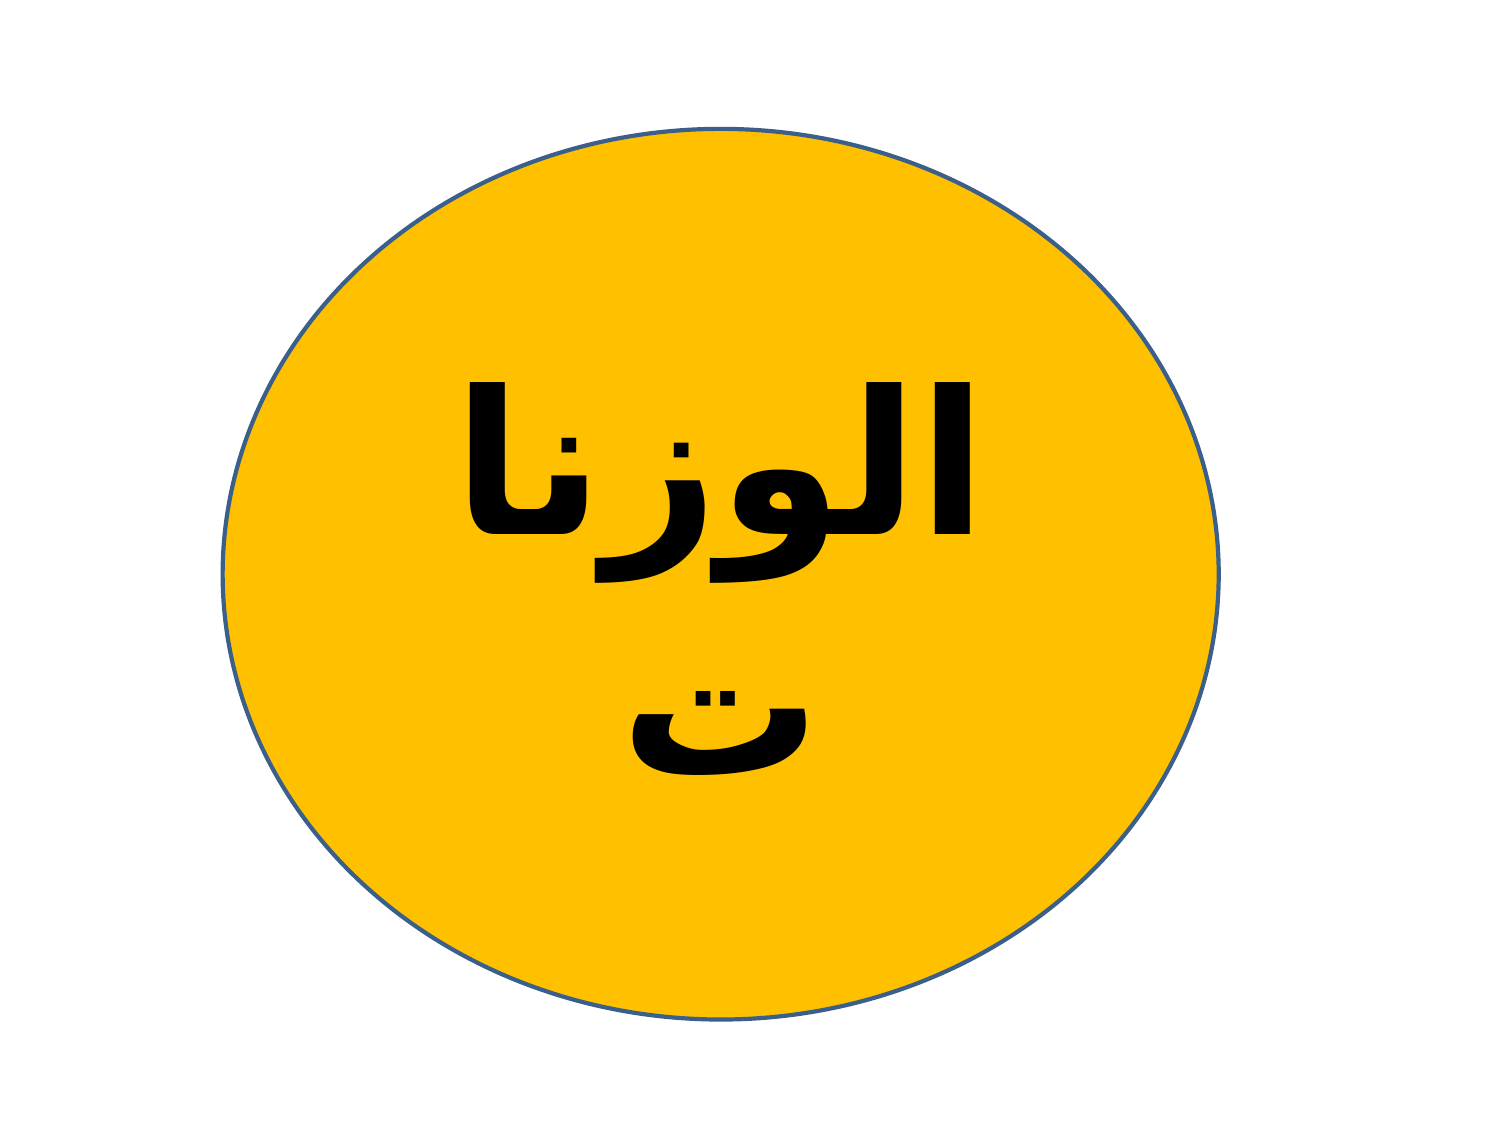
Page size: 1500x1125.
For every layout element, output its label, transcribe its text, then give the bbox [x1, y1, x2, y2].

text_box الوزنات [220, 126, 1221, 1022]
